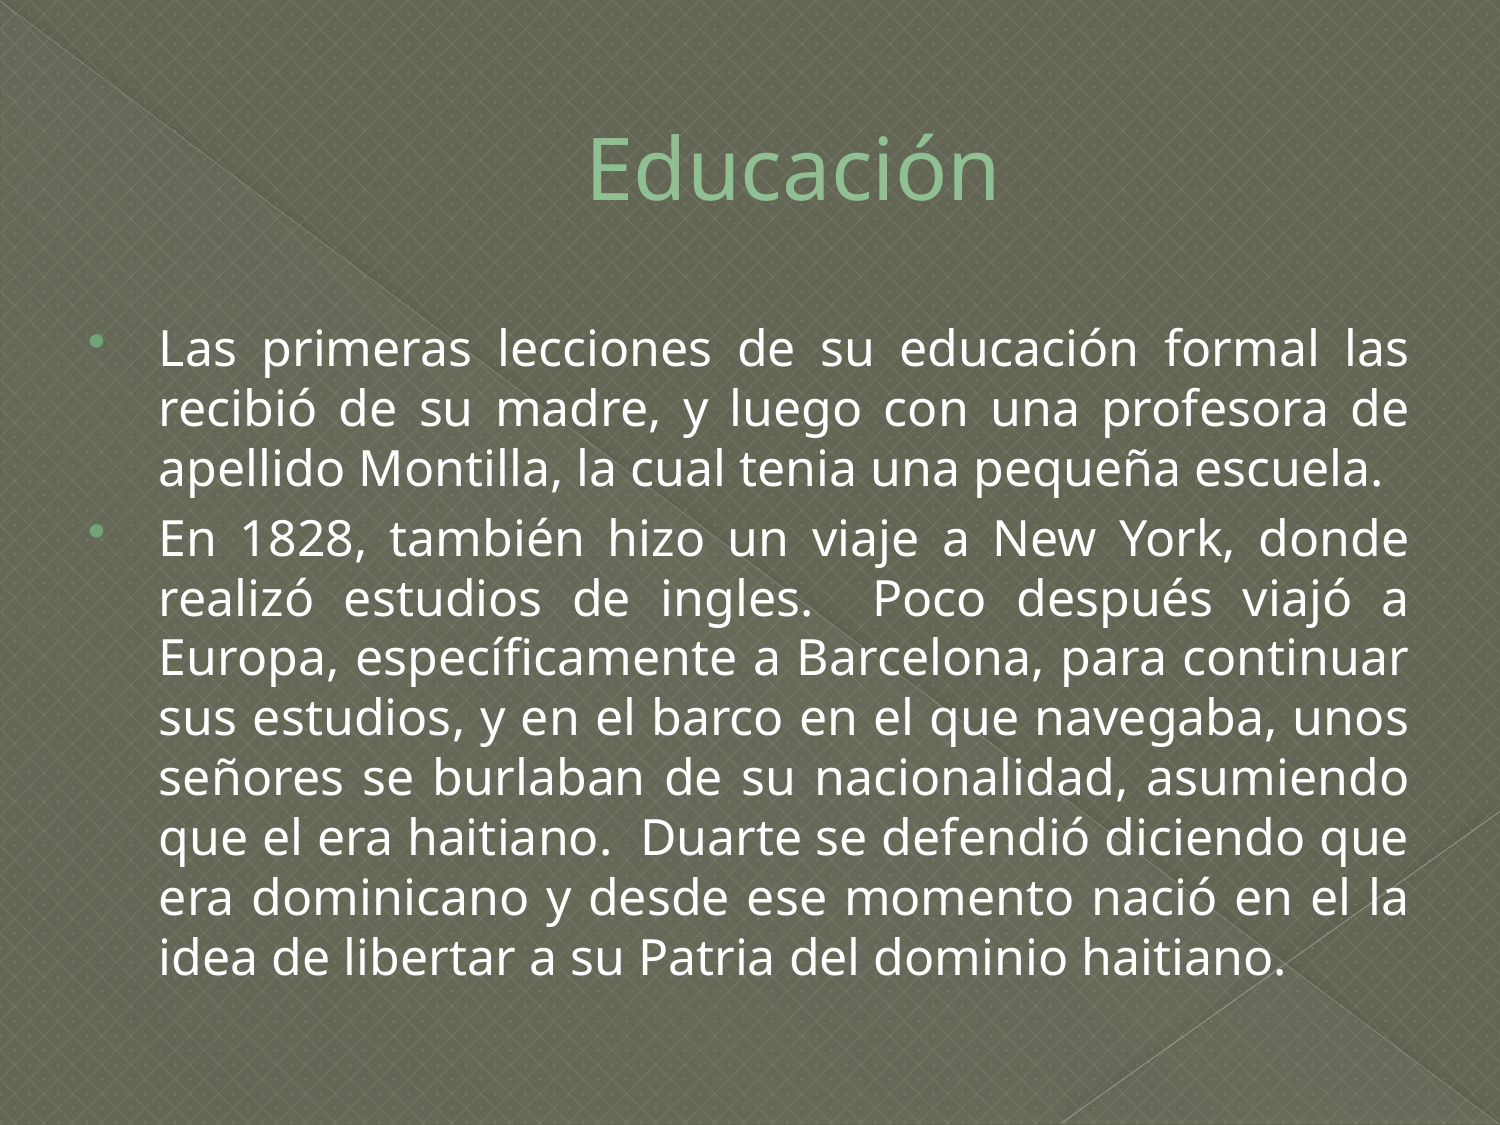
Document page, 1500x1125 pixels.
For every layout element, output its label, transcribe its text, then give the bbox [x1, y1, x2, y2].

title Educación [75, 105, 1425, 225]
list Las primeras lecciones de su educación formal las recibió de su madre, y luego con una profesora de apellido Montilla, la cual tenia una pequeña escuela. En 1828, también hizo un viaje a New York, donde realizó estudios de ingles. Poco después viajó a Europa, específicamente a Barcelona, para continuar sus estudios, y en el barco en el que navegaba, unos señores se burlaban de su nacionalidad, asumiendo que el era haitiano. Duarte se defendió diciendo que era dominicano y desde ese momento nació en el la idea de libertar a su Patria del dominio haitiano. [75, 308, 1425, 1059]
